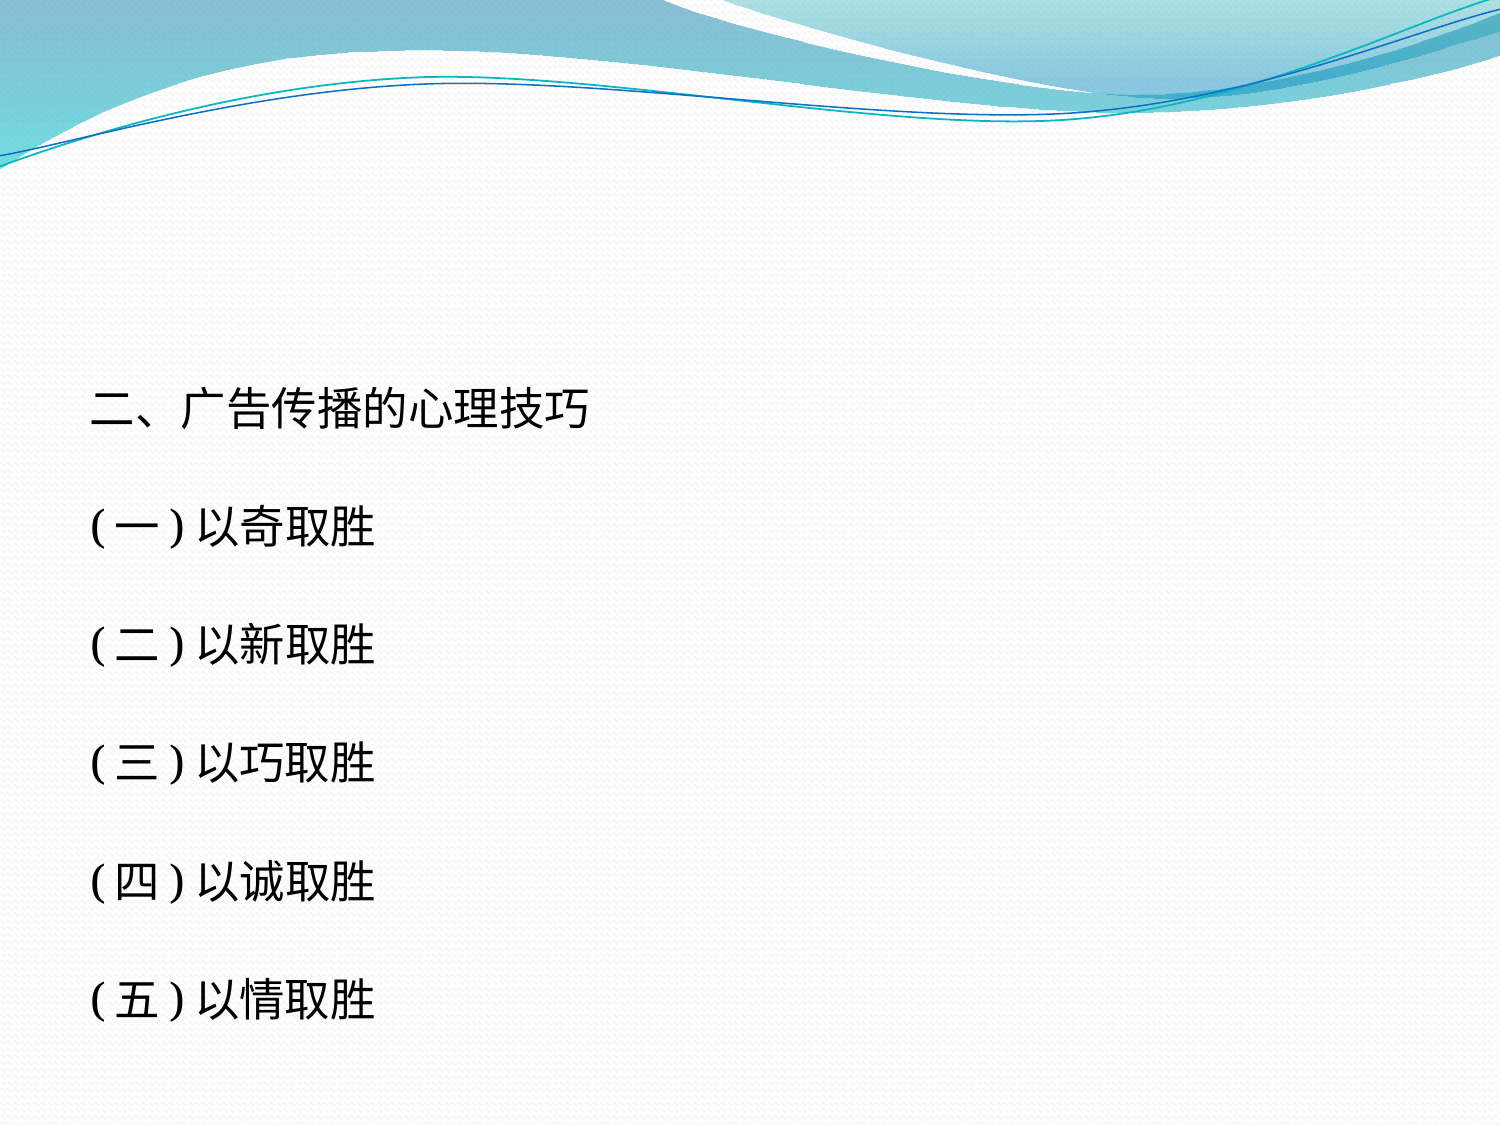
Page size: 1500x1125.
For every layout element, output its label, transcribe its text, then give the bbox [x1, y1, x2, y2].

list 二、广告传播的心理技巧 (一)以奇取胜 (二)以新取胜 (三)以巧取胜 (四)以诚取胜 (五)以情取胜 [75, 317, 1425, 1038]
